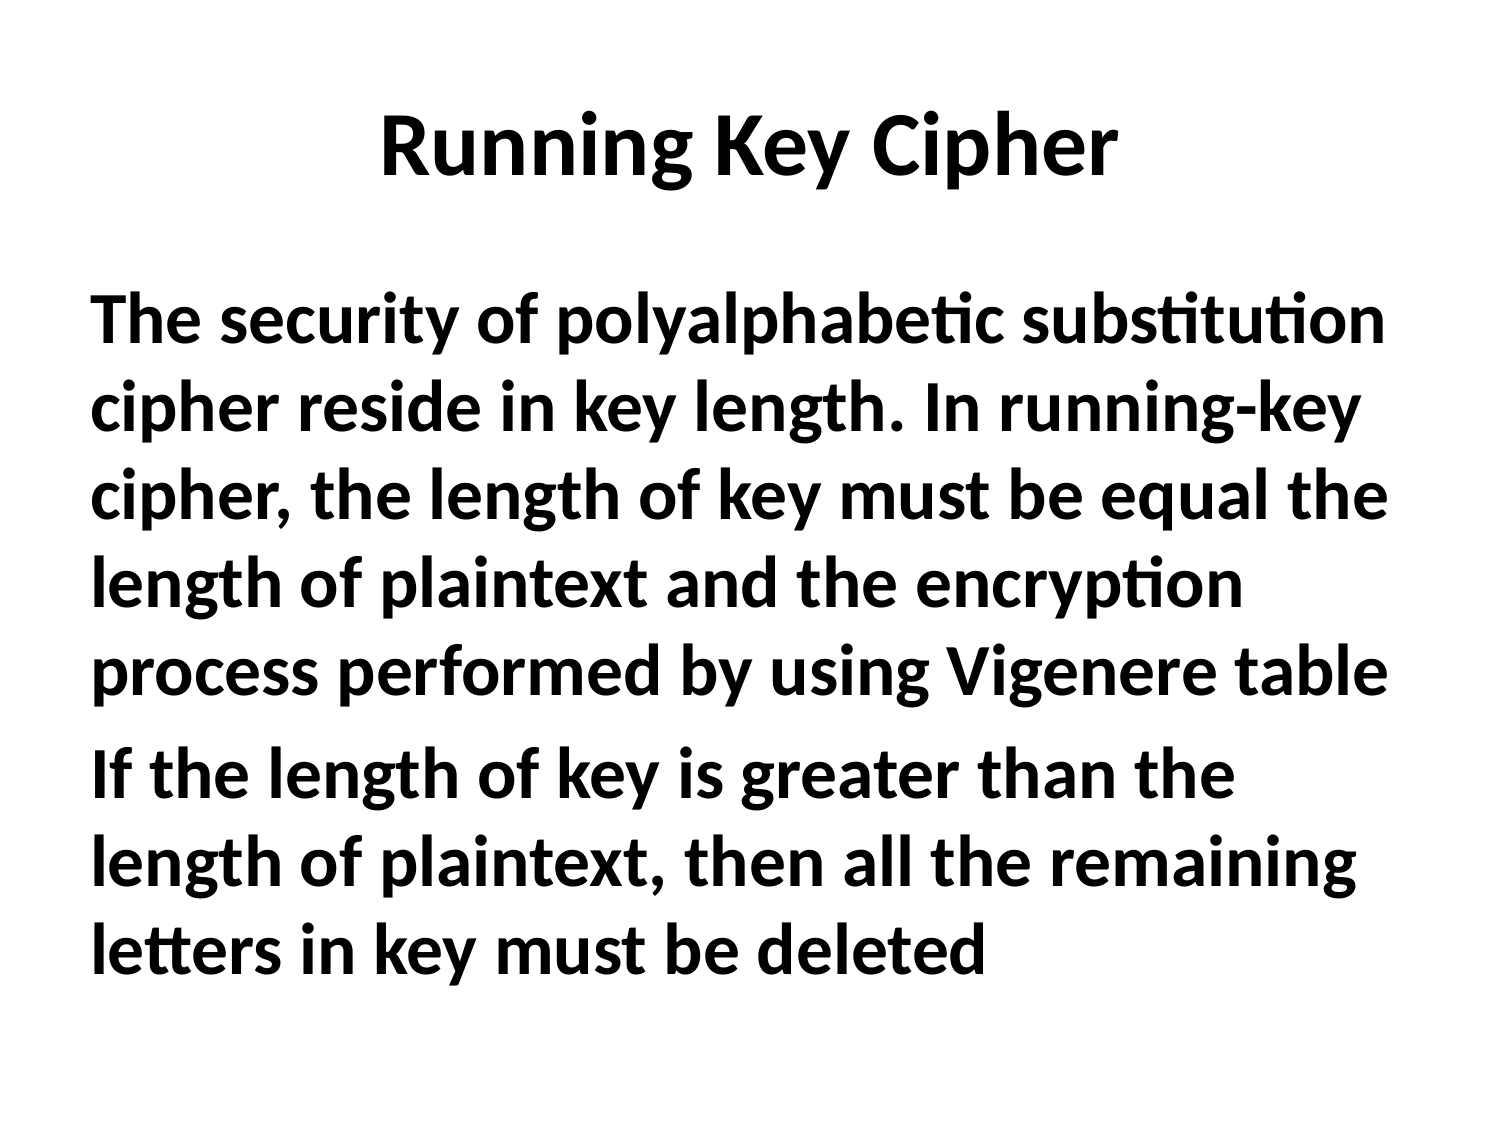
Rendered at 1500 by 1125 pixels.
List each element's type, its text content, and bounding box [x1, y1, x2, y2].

title Running Key Cipher [75, 45, 1425, 233]
list The security of polyalphabetic substitution cipher reside in key length. In running-key cipher, the length of key must be equal the length of plaintext and the encryption process performed by using Vigenere table If the length of key is greater than the length of plaintext, then all the remaining letters in key must be deleted [75, 262, 1425, 1005]
